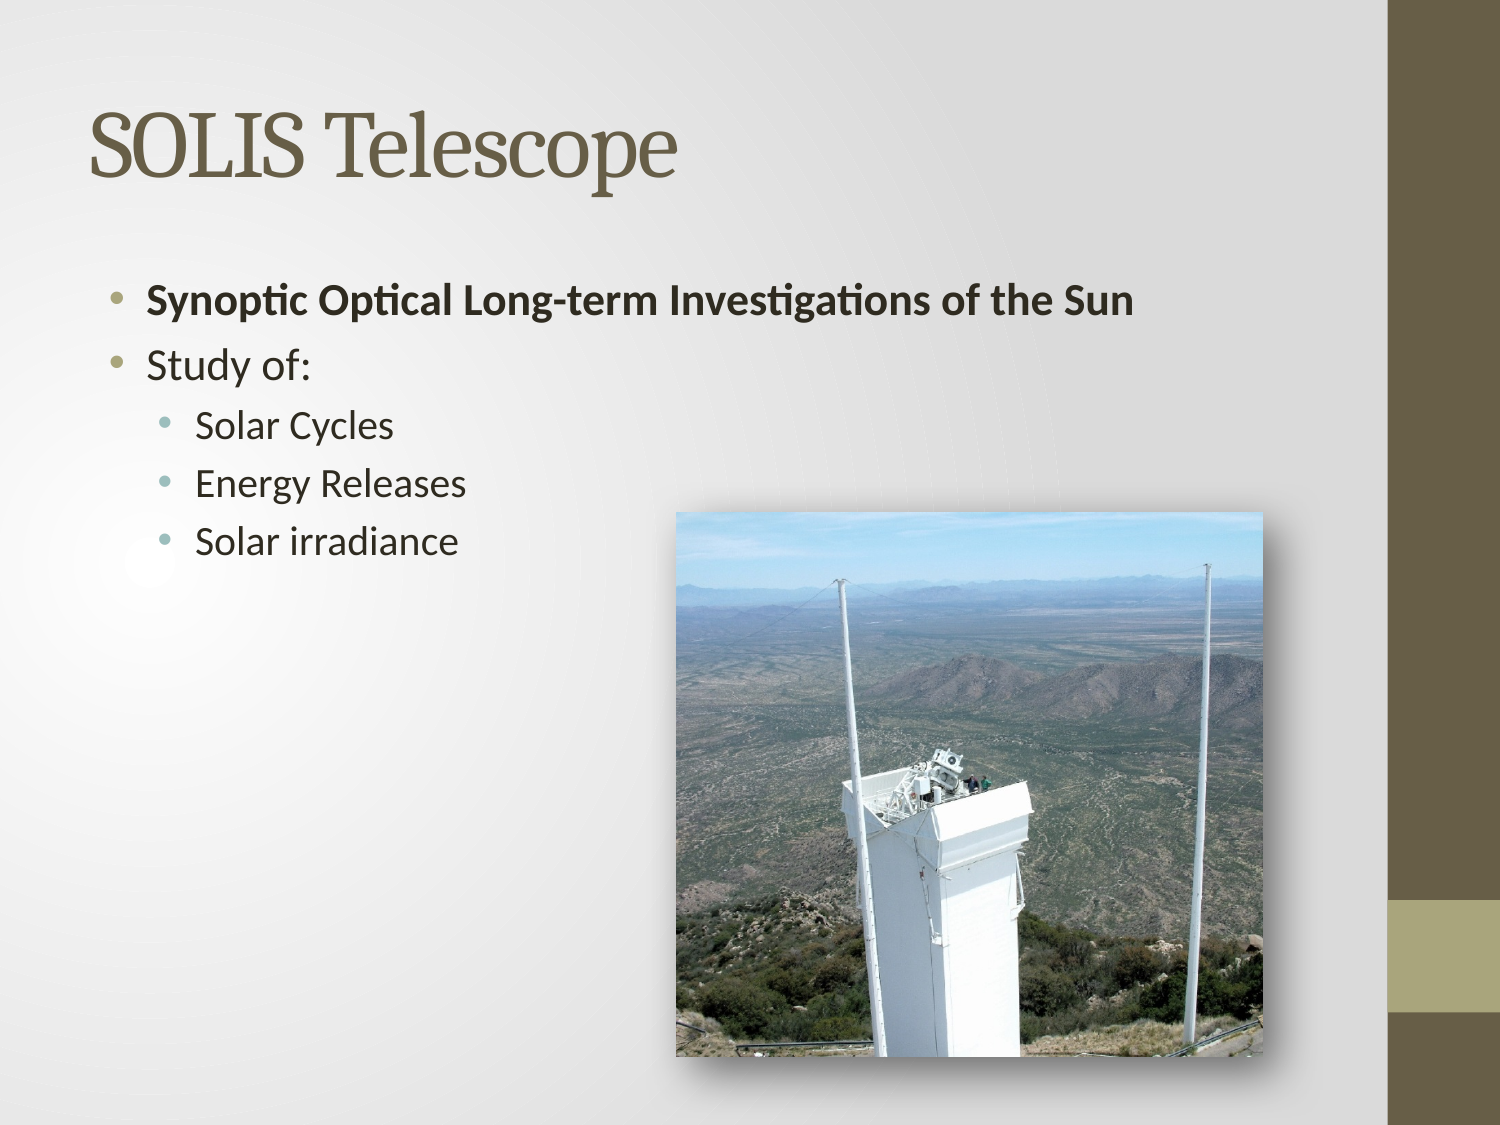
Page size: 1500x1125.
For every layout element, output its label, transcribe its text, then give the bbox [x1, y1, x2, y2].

list Synoptic Optical Long-term Investigations of the Sun Study of: Solar Cycles Energy Releases Solar irradiance [75, 262, 1325, 1050]
title SOLIS Telescope [75, 45, 1325, 233]
picture [675, 511, 1263, 1058]
